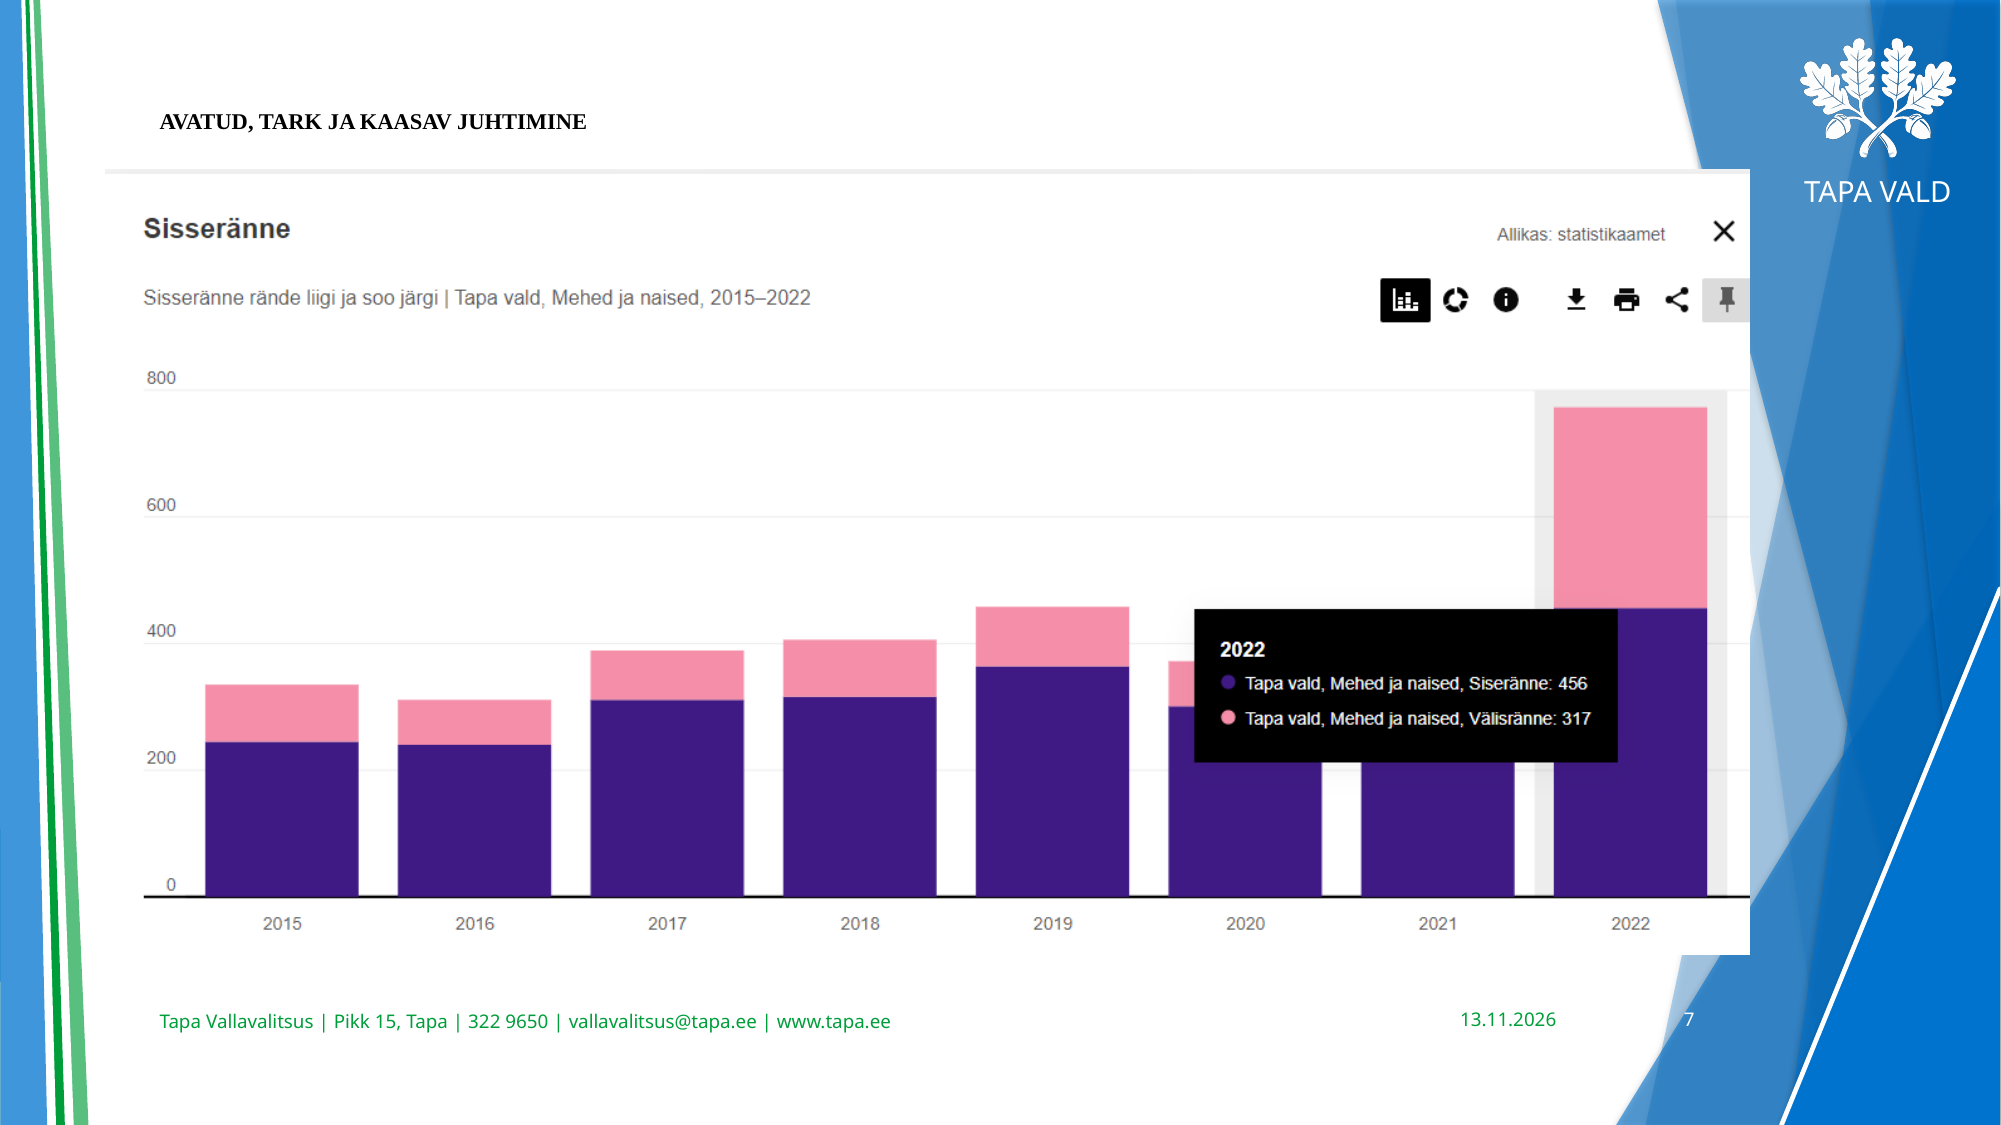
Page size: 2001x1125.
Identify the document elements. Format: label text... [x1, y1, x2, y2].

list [104, 169, 1750, 956]
title AVATUD, TARK JA KAASAV JUHTIMINE [144, 99, 1710, 166]
picture [1800, 38, 1956, 158]
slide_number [1421, 990, 1572, 1051]
slide_number 7 [1597, 990, 1710, 1051]
footer Tapa Vallavalitsus | Pikk 15, Tapa | 322 9650 | vallavalitsus@tapa.ee | www.tapa.ee [144, 992, 1396, 1053]
